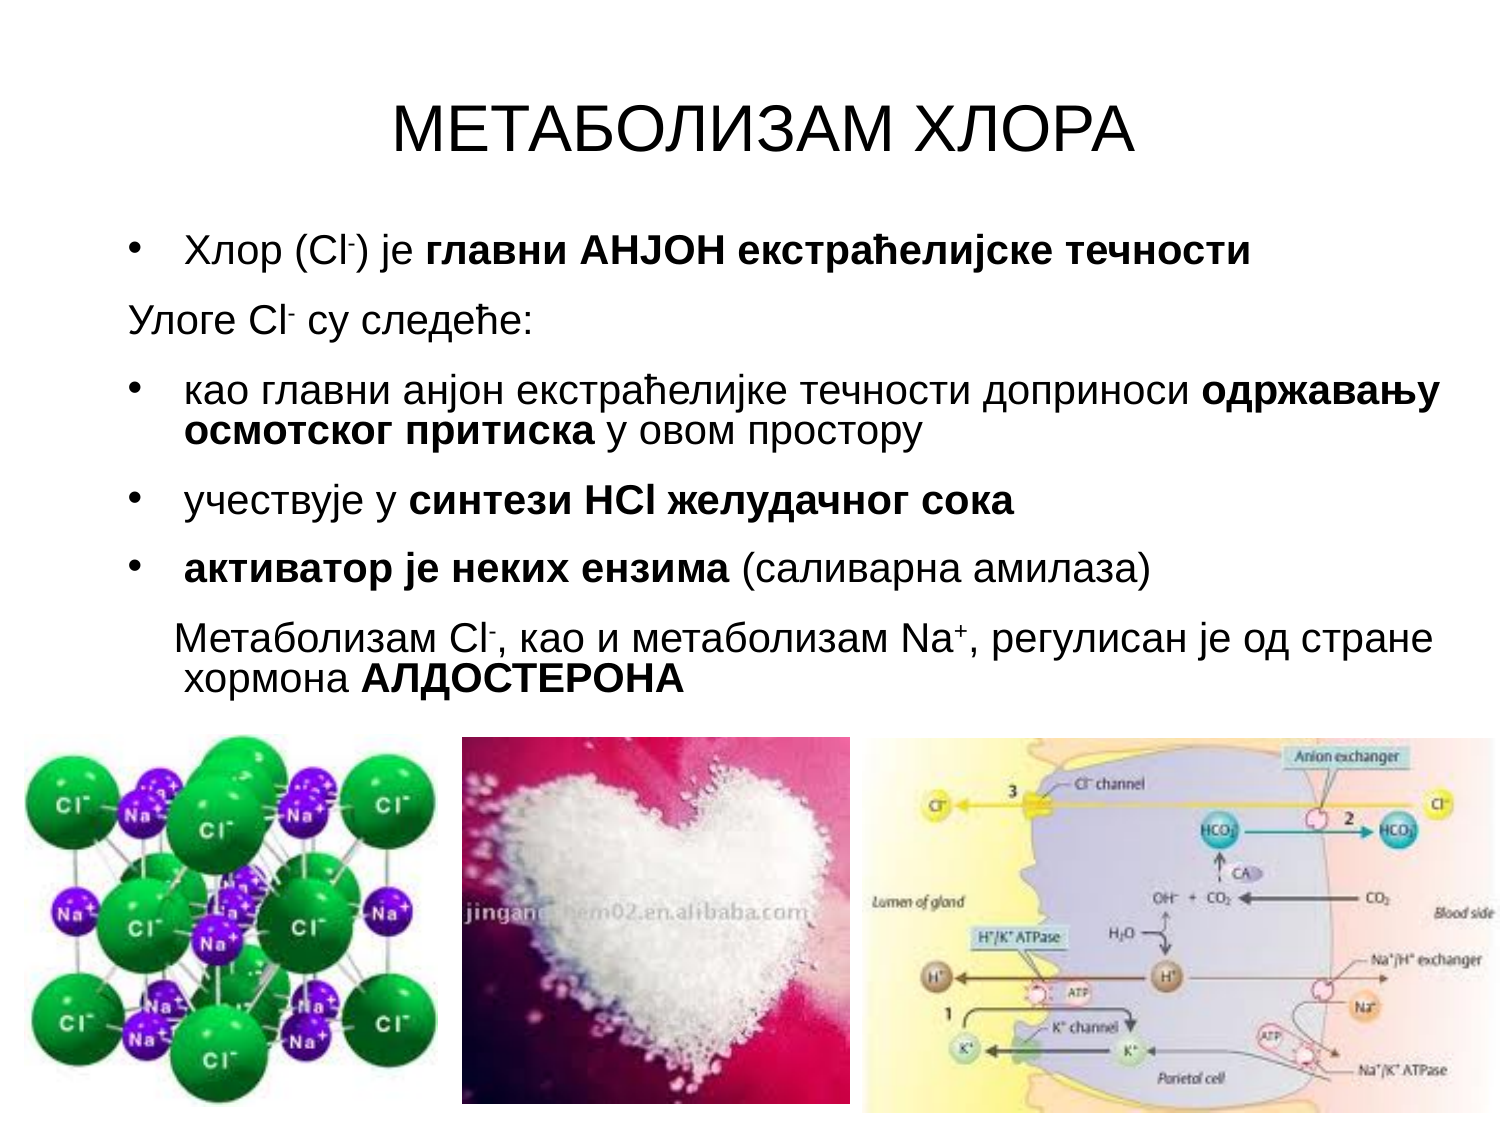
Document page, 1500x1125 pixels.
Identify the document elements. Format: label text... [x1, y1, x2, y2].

picture [462, 737, 851, 1104]
picture [862, 738, 1500, 1113]
picture [24, 734, 438, 1107]
list Хлор (Cl-) је главни АНЈОН екстраћелијске течности Улоге Cl- су следеће: као главни анјон екстраћелијке течности доприноси одржавању осмотског притиска у овом простору учествује у синтези HCl желудачног сока активатор је неких ензима (саливарна амилаза) Метаболизам Cl-, као и метаболизам Na+, регулисан је од стране хормона АЛДОСТЕРОНА [112, 224, 1500, 775]
title МЕТАБОЛИЗАМ ХЛОРА [137, 62, 1413, 175]
